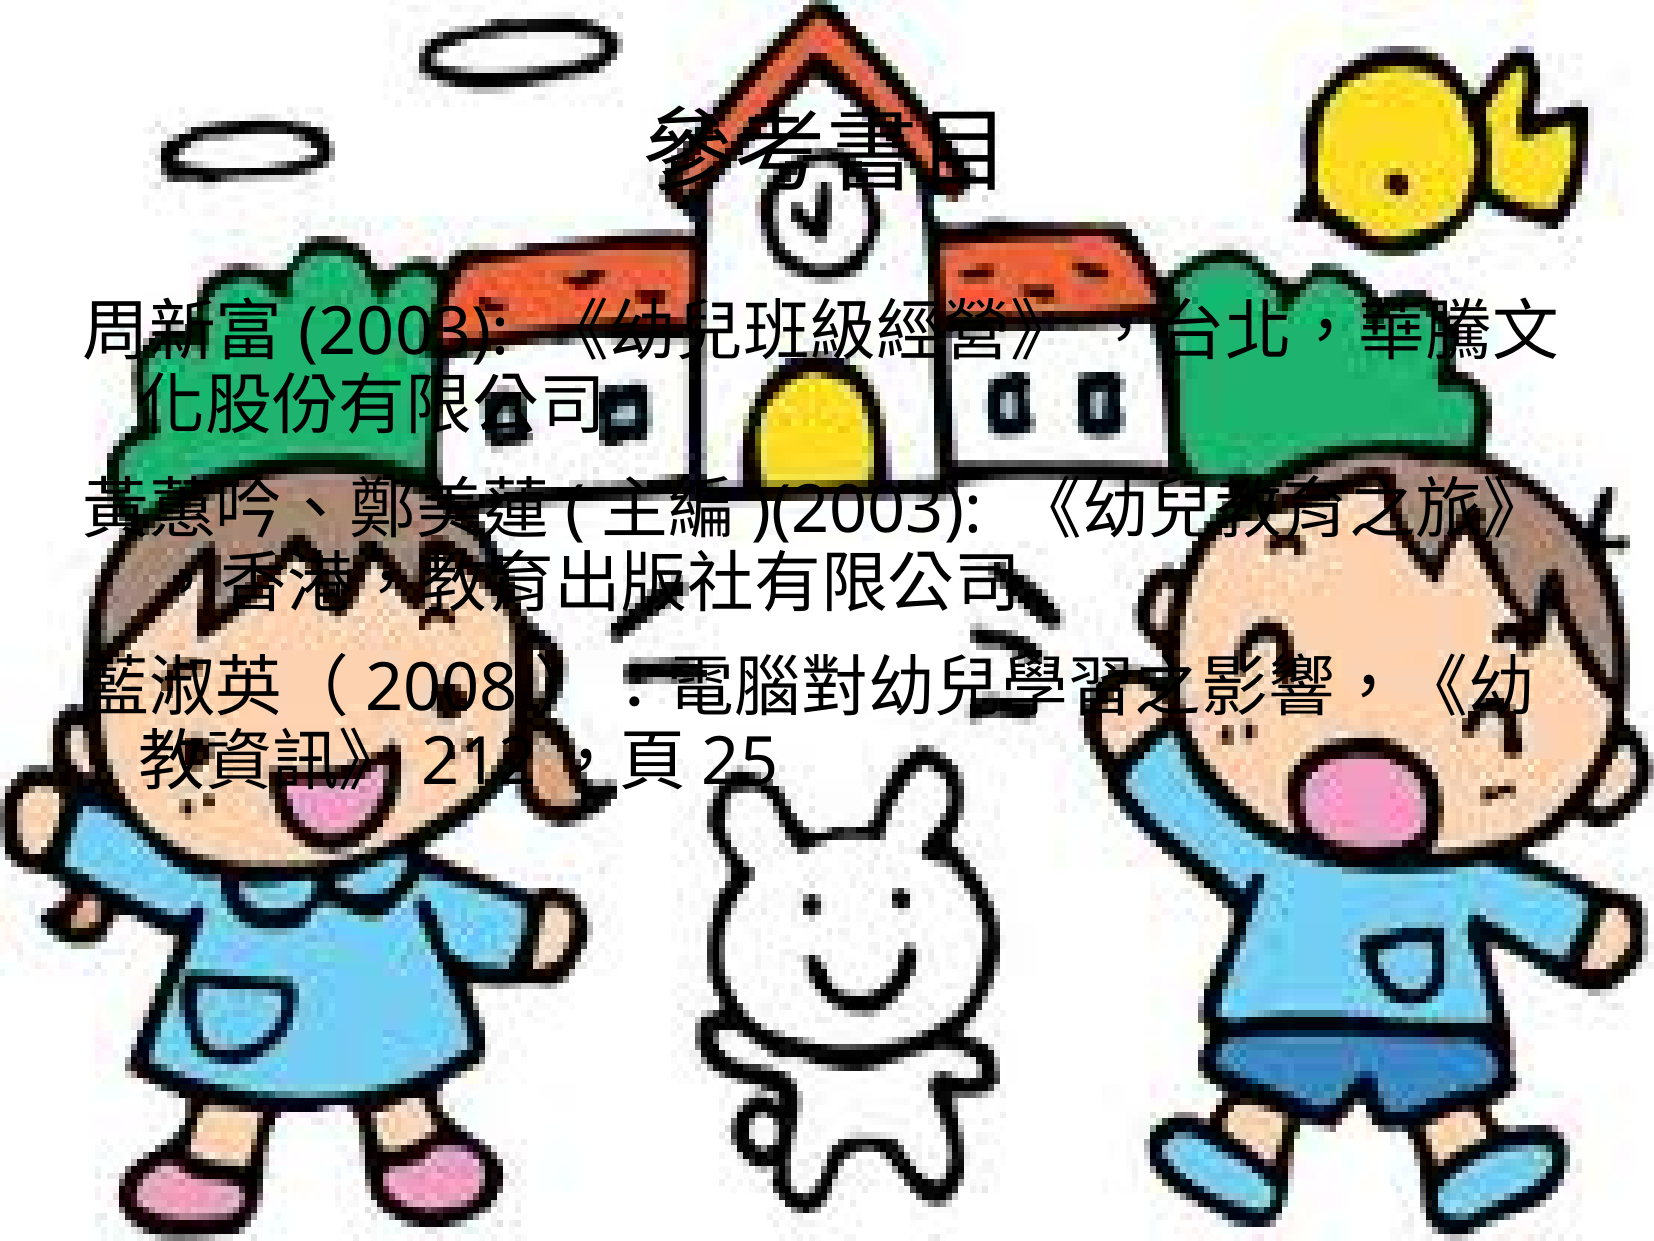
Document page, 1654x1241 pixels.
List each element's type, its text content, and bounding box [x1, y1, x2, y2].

picture [0, 0, 1654, 1241]
title 參考書目 [82, 49, 1571, 257]
list 周新富(2003): 《幼兒班級經營》 ，台北，華騰文化股份有限公司 黃蕙吟、鄭美蓮(主編)(2003): 《幼兒教育之旅》 ，香港，教育出版社有限公司 藍淑英（2008）：電腦對幼兒學習之影響，《幼教資訊》212，頁25 [82, 289, 1571, 1109]
